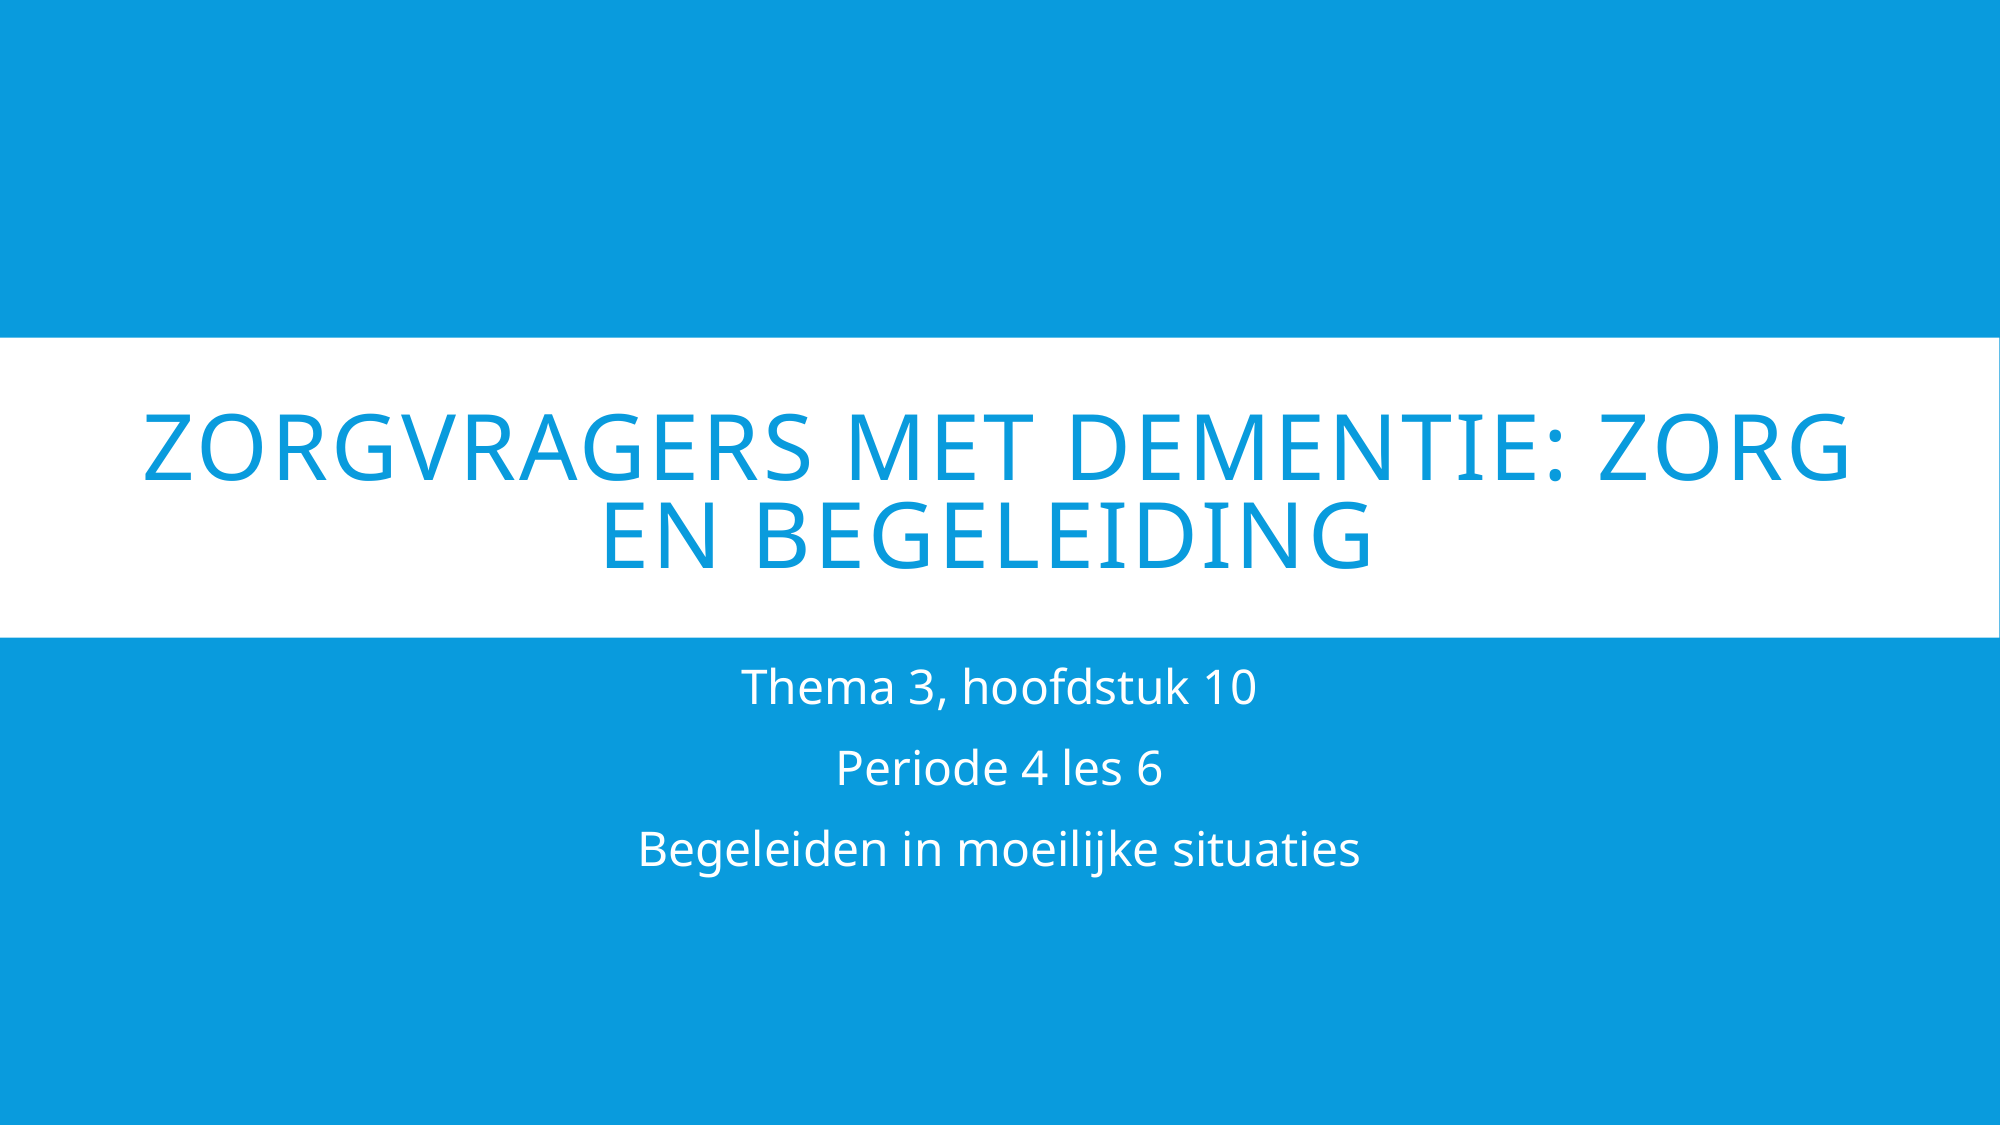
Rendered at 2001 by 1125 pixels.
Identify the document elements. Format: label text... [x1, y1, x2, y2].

title Zorgvragers met dementie: zorg en begeleiding [60, 355, 1942, 641]
subtitle Thema 3, hoofdstuk 10 Periode 4 les 6 Begeleiden in moeilijke situaties [249, 655, 1750, 1009]
